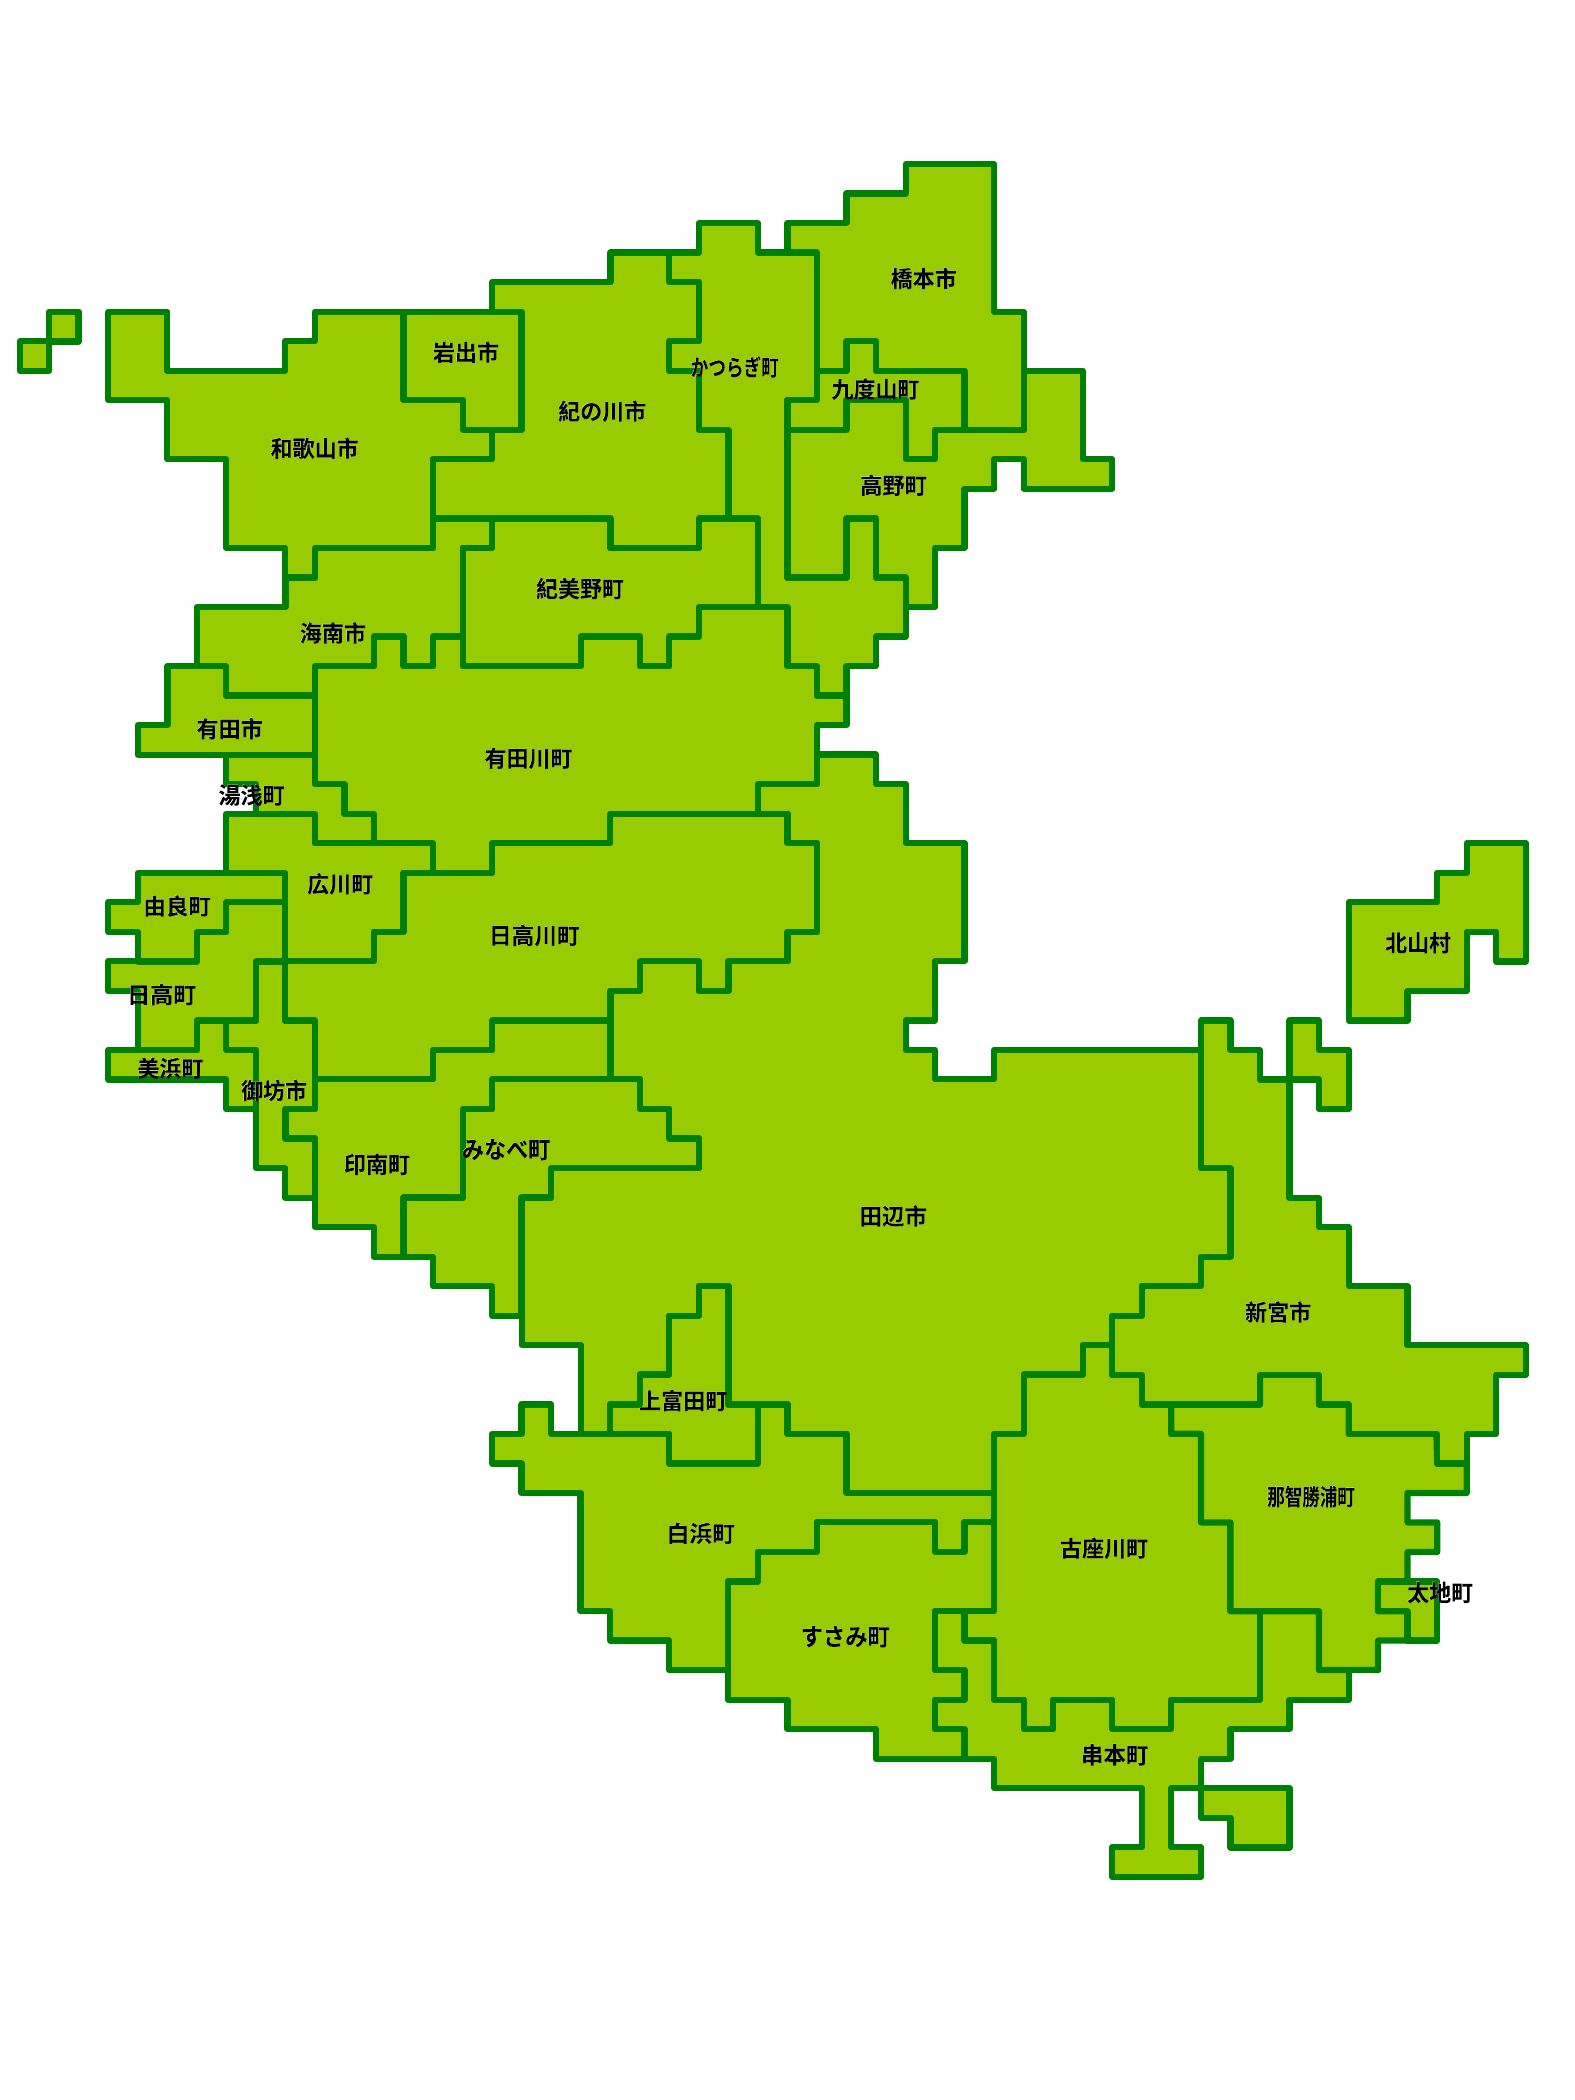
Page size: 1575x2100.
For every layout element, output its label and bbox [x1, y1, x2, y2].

text_box [1082, 1743, 1149, 1767]
text_box [831, 377, 919, 401]
text_box [1244, 1300, 1311, 1324]
text_box [307, 872, 373, 895]
text_box [196, 717, 263, 740]
text_box [1407, 1581, 1473, 1604]
text_box [218, 783, 285, 807]
text_box [130, 983, 196, 1006]
text_box [860, 1204, 927, 1227]
text_box [536, 577, 624, 600]
text_box [344, 1153, 410, 1176]
text_box [1385, 931, 1451, 954]
text_box [462, 1138, 550, 1161]
text_box [558, 399, 646, 423]
text_box [802, 1625, 890, 1648]
text_box [890, 267, 957, 290]
text_box [240, 1079, 307, 1102]
text_box [270, 436, 359, 460]
text_box [1060, 1536, 1148, 1560]
text_box [137, 1056, 204, 1080]
text_box [691, 355, 779, 378]
text_box [491, 924, 580, 947]
text_box [484, 747, 573, 770]
text_box [299, 621, 366, 644]
text_box [145, 894, 211, 918]
text_box [19, 163, 1526, 1878]
text_box [860, 473, 927, 497]
text_box [432, 340, 499, 364]
text_box [639, 1389, 728, 1412]
text_box [668, 1522, 735, 1545]
text_box [1267, 1485, 1355, 1508]
